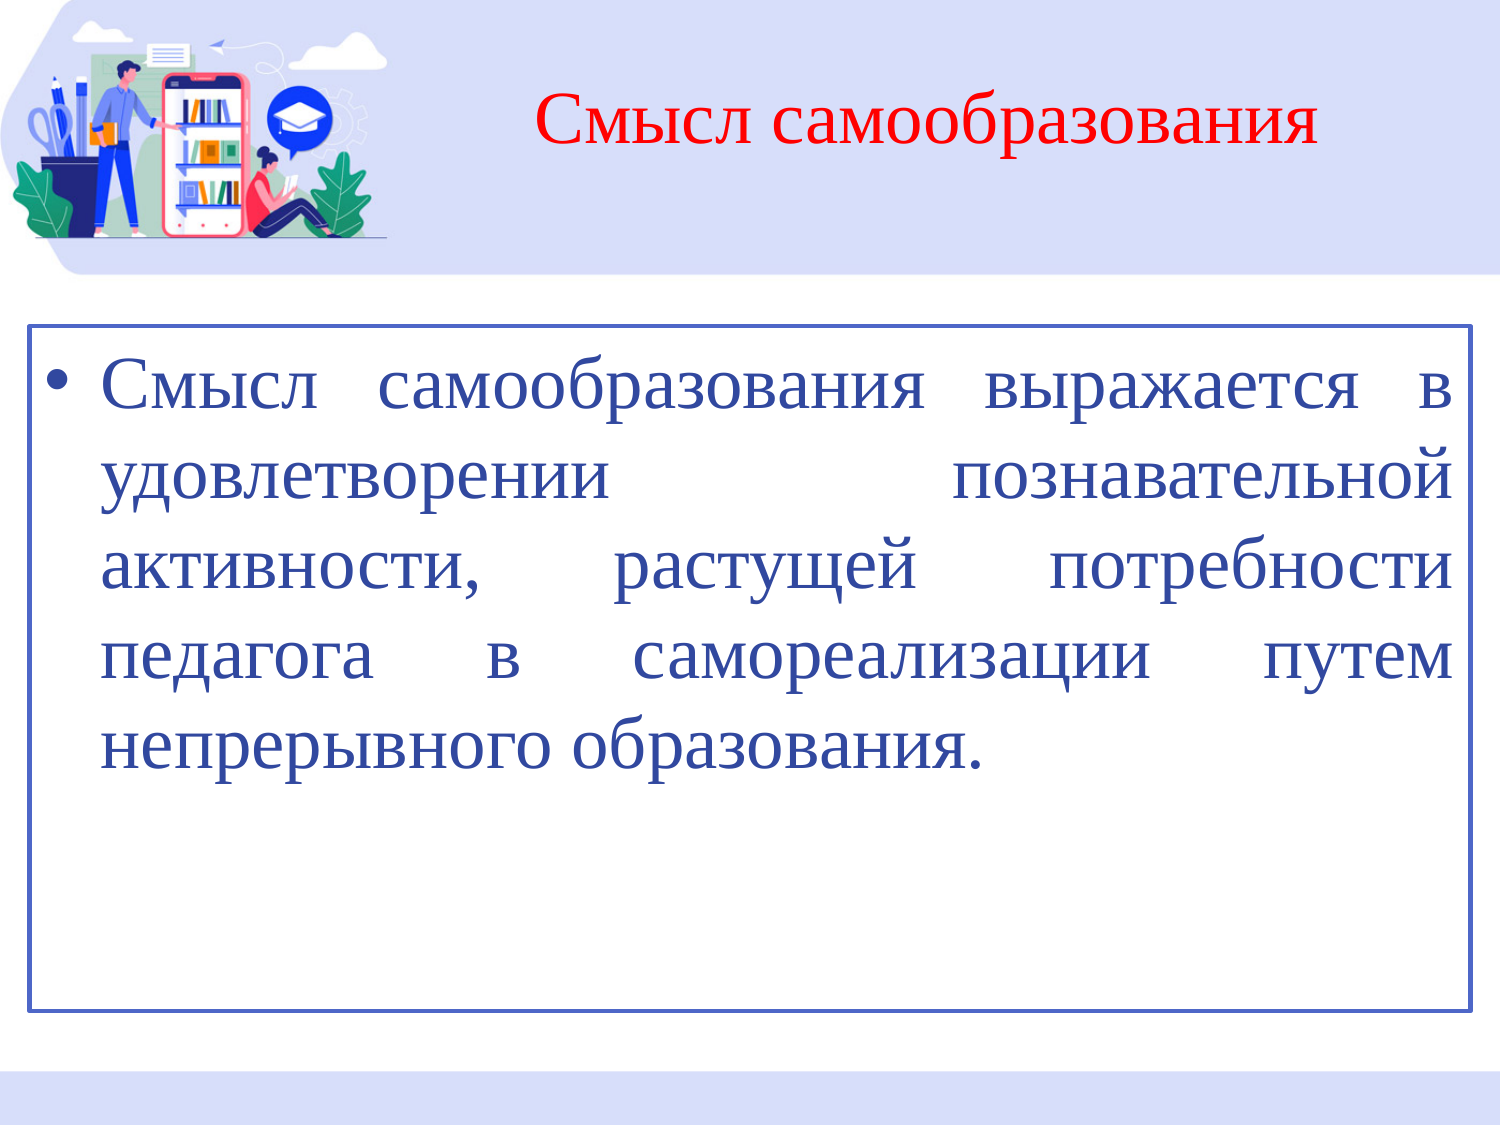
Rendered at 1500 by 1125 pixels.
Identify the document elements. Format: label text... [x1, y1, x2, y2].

picture [0, 0, 1500, 1125]
list Смысл самообразования выражается в удовлетворении познавательной активности, растущей потребности педагога в самореализации путем непрерывного образования. [27, 324, 1473, 1013]
title Смысл самообразования [383, 19, 1471, 208]
